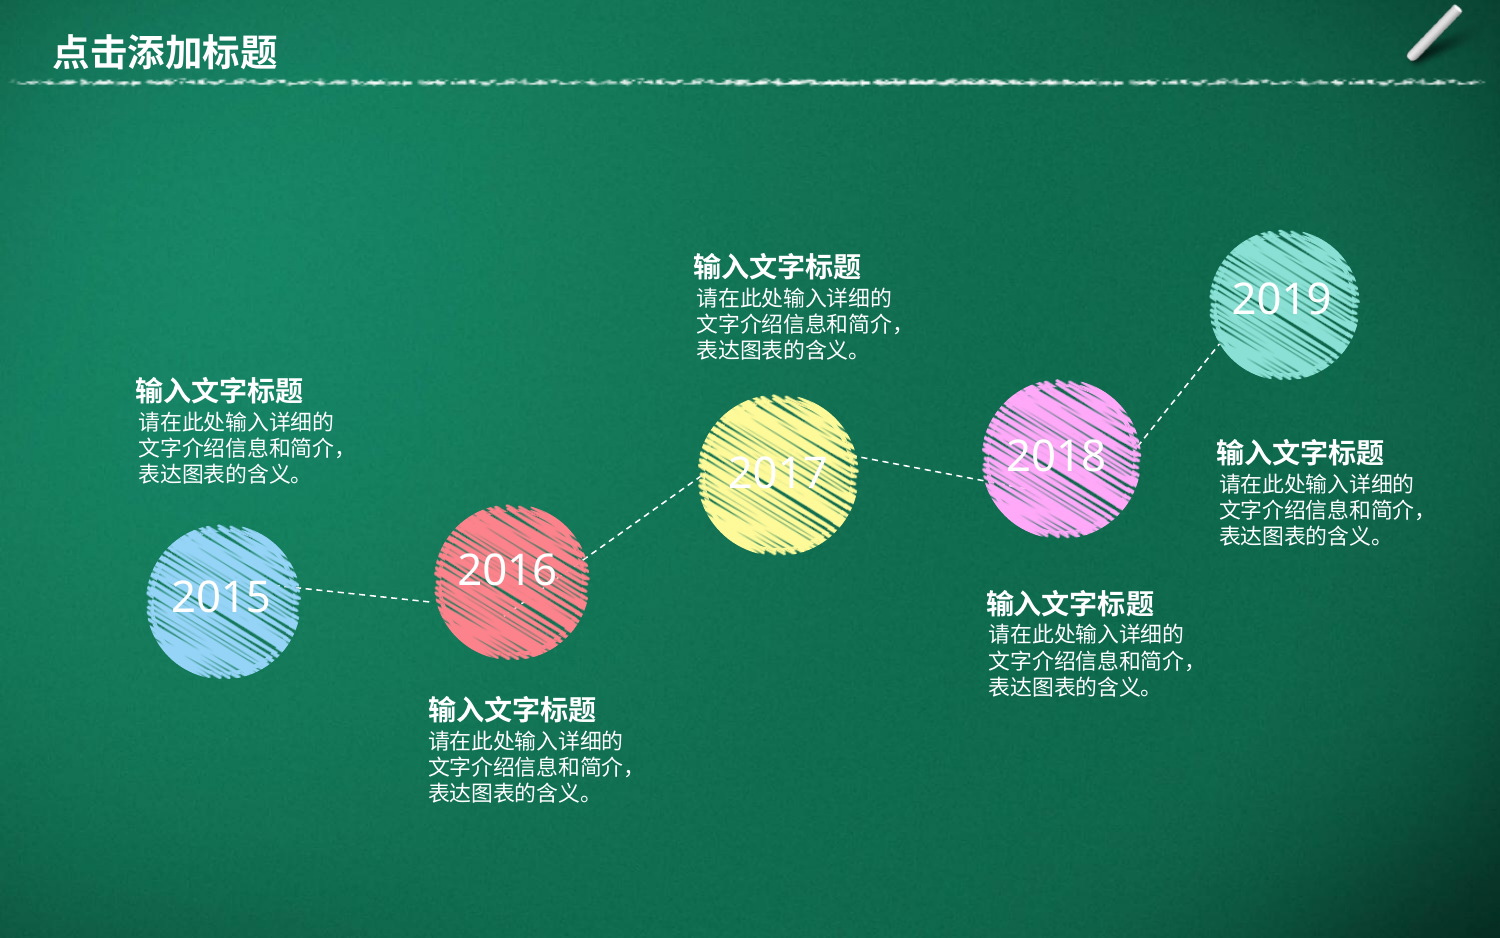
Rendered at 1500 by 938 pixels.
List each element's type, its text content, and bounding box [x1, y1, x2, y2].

text_box 请在此处输入详细的文字介绍信息和简介，表达图表的含义。 [974, 614, 1220, 712]
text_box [696, 394, 859, 557]
text_box 请在此处输入详细的文字介绍信息和简介，表达图表的含义。 [413, 720, 659, 818]
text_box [1208, 229, 1361, 381]
picture [0, 0, 1500, 938]
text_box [864, 451, 975, 491]
text_box 输入文字标题 [413, 685, 694, 720]
text_box 输入文字标题 [121, 366, 402, 401]
text_box 输入文字标题 [971, 578, 1252, 614]
text_box 输入文字标题 [679, 242, 960, 277]
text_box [1130, 343, 1220, 456]
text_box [433, 503, 590, 661]
text_box 输入文字标题 [1221, 428, 1482, 463]
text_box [307, 583, 428, 603]
text_box 请在此处输入详细的文字介绍信息和简介，表达图表的含义。 [123, 401, 370, 500]
text_box 点击添加标题 [37, 21, 293, 53]
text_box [981, 378, 1142, 540]
text_box 请在此处输入详细的文字介绍信息和简介，表达图表的含义。 [1204, 463, 1450, 562]
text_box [145, 524, 302, 680]
text_box 请在此处输入详细的文字介绍信息和简介，表达图表的含义。 [681, 277, 928, 376]
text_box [503, 472, 706, 617]
text_box 2016 [422, 534, 428, 582]
